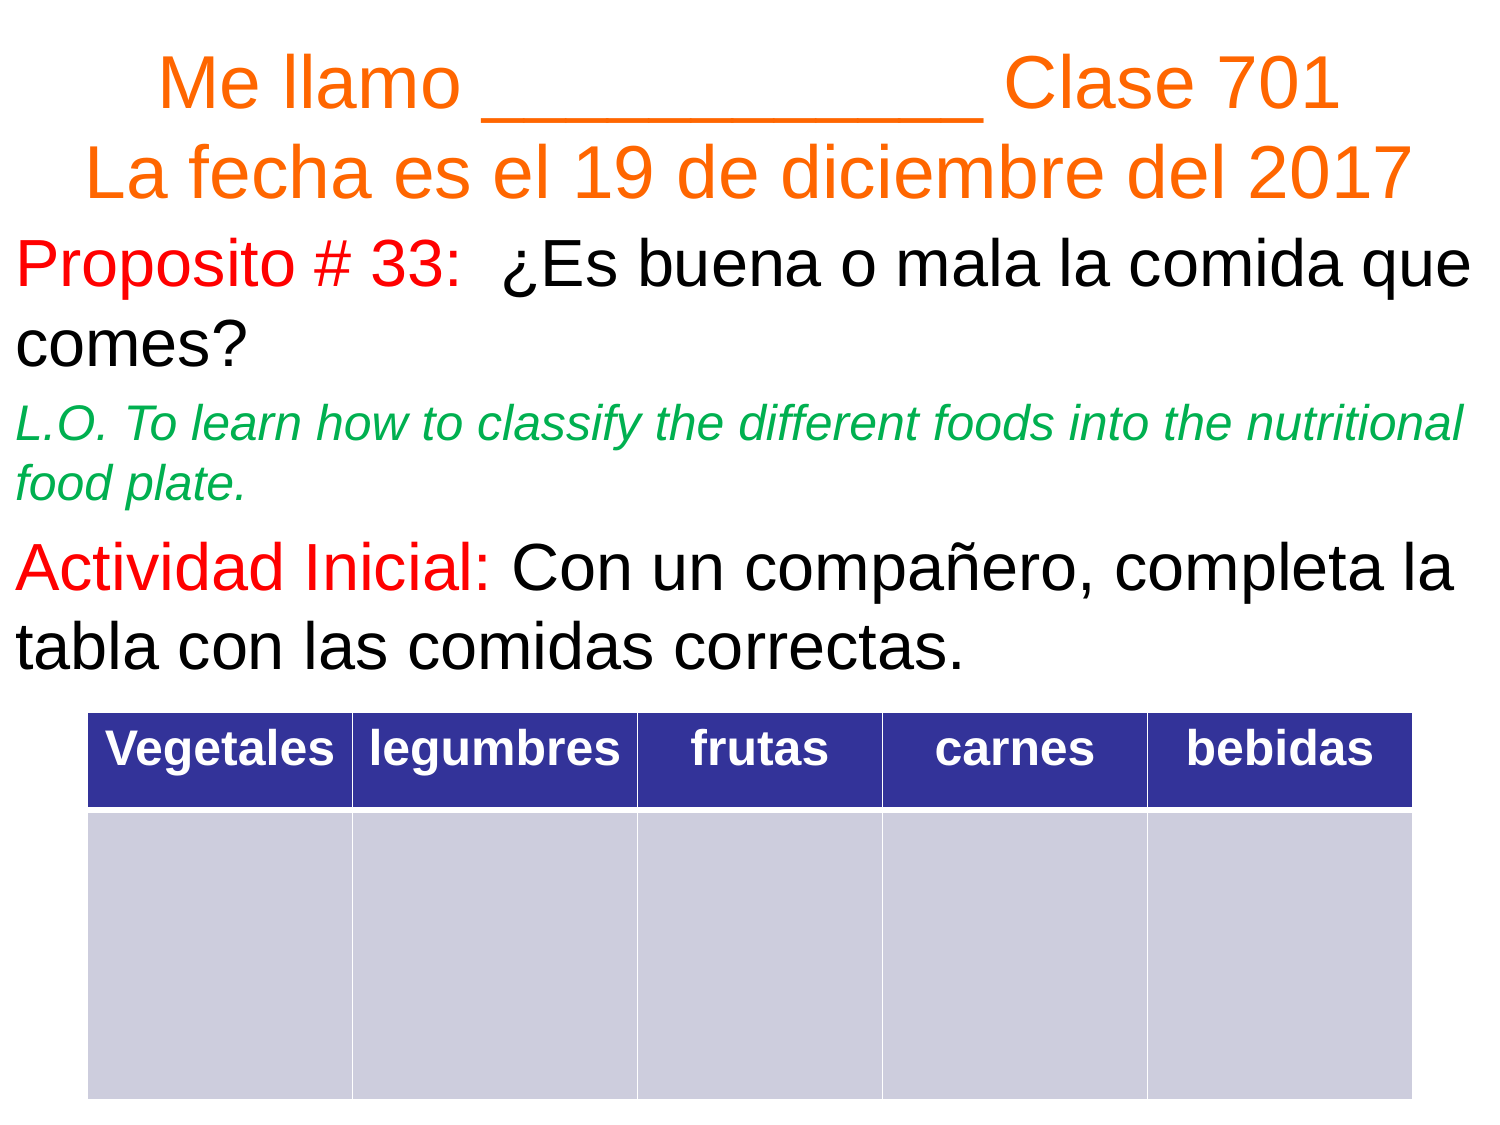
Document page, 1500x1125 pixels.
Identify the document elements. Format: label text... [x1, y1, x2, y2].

table_cell [1148, 813, 1412, 1099]
list Proposito # 33: ¿Es buena o mala la comida que comes? L.O. To learn how to classify the different foods into the nutritional food plate. Actividad Inicial: Con un compañero, completa la tabla con las comidas correctas. [0, 212, 1500, 955]
title Me llamo ____________ Clase 701 La fecha es el 19 de diciembre del 2017 [12, 75, 1488, 212]
table_cell [638, 813, 882, 1099]
table_cell [883, 813, 1147, 1099]
table_header carnes [883, 713, 1147, 807]
table_cell [88, 813, 352, 1099]
table_header frutas [638, 713, 882, 807]
table_header Vegetales [88, 713, 352, 807]
table_cell [353, 813, 637, 1099]
table_header legumbres [353, 713, 637, 807]
table_header bebidas [1148, 713, 1412, 807]
